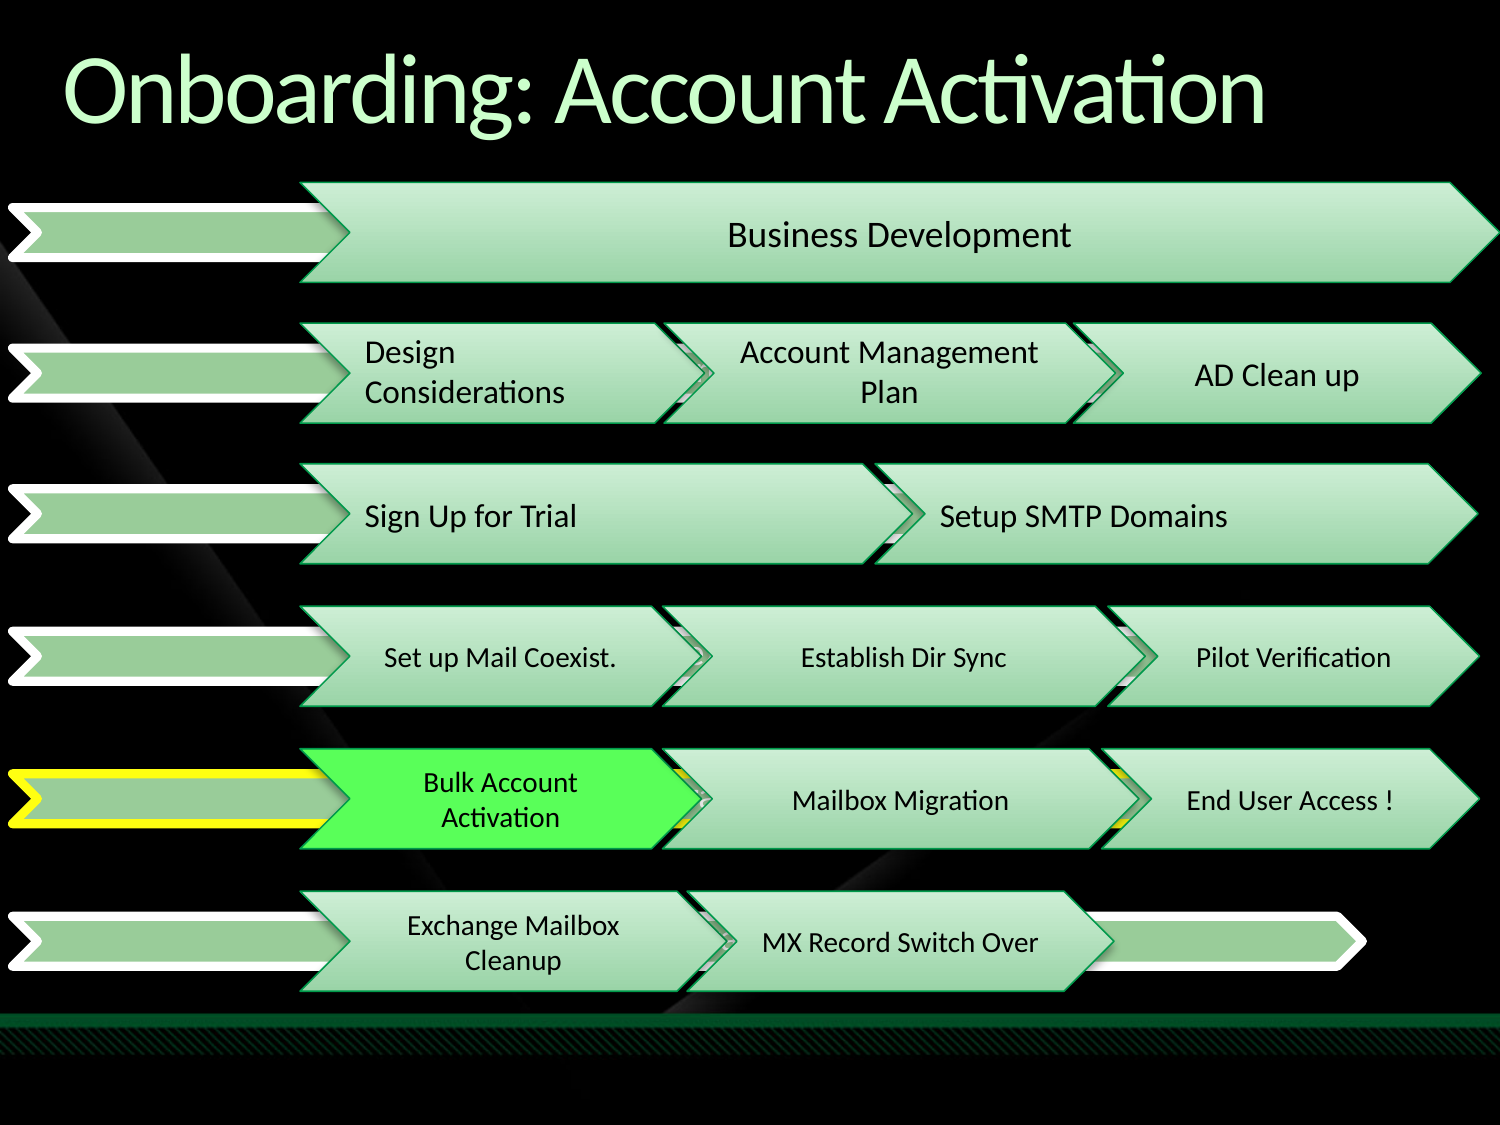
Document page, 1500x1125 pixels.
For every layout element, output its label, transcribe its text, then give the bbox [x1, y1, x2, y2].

picture [0, 0, 1500, 1125]
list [12, 169, 1363, 296]
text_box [299, 890, 1115, 992]
text_box Setup SMTP Domains [1368, 462, 1479, 565]
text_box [12, 735, 1363, 862]
text_box Pilot Verification [1368, 605, 1481, 708]
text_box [299, 182, 1500, 424]
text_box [12, 878, 1363, 1004]
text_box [12, 450, 1363, 577]
text_box End User Access ! [1368, 747, 1481, 850]
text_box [12, 593, 1363, 719]
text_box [12, 310, 1363, 436]
title Onboarding: Account Activation [62, 37, 1438, 147]
